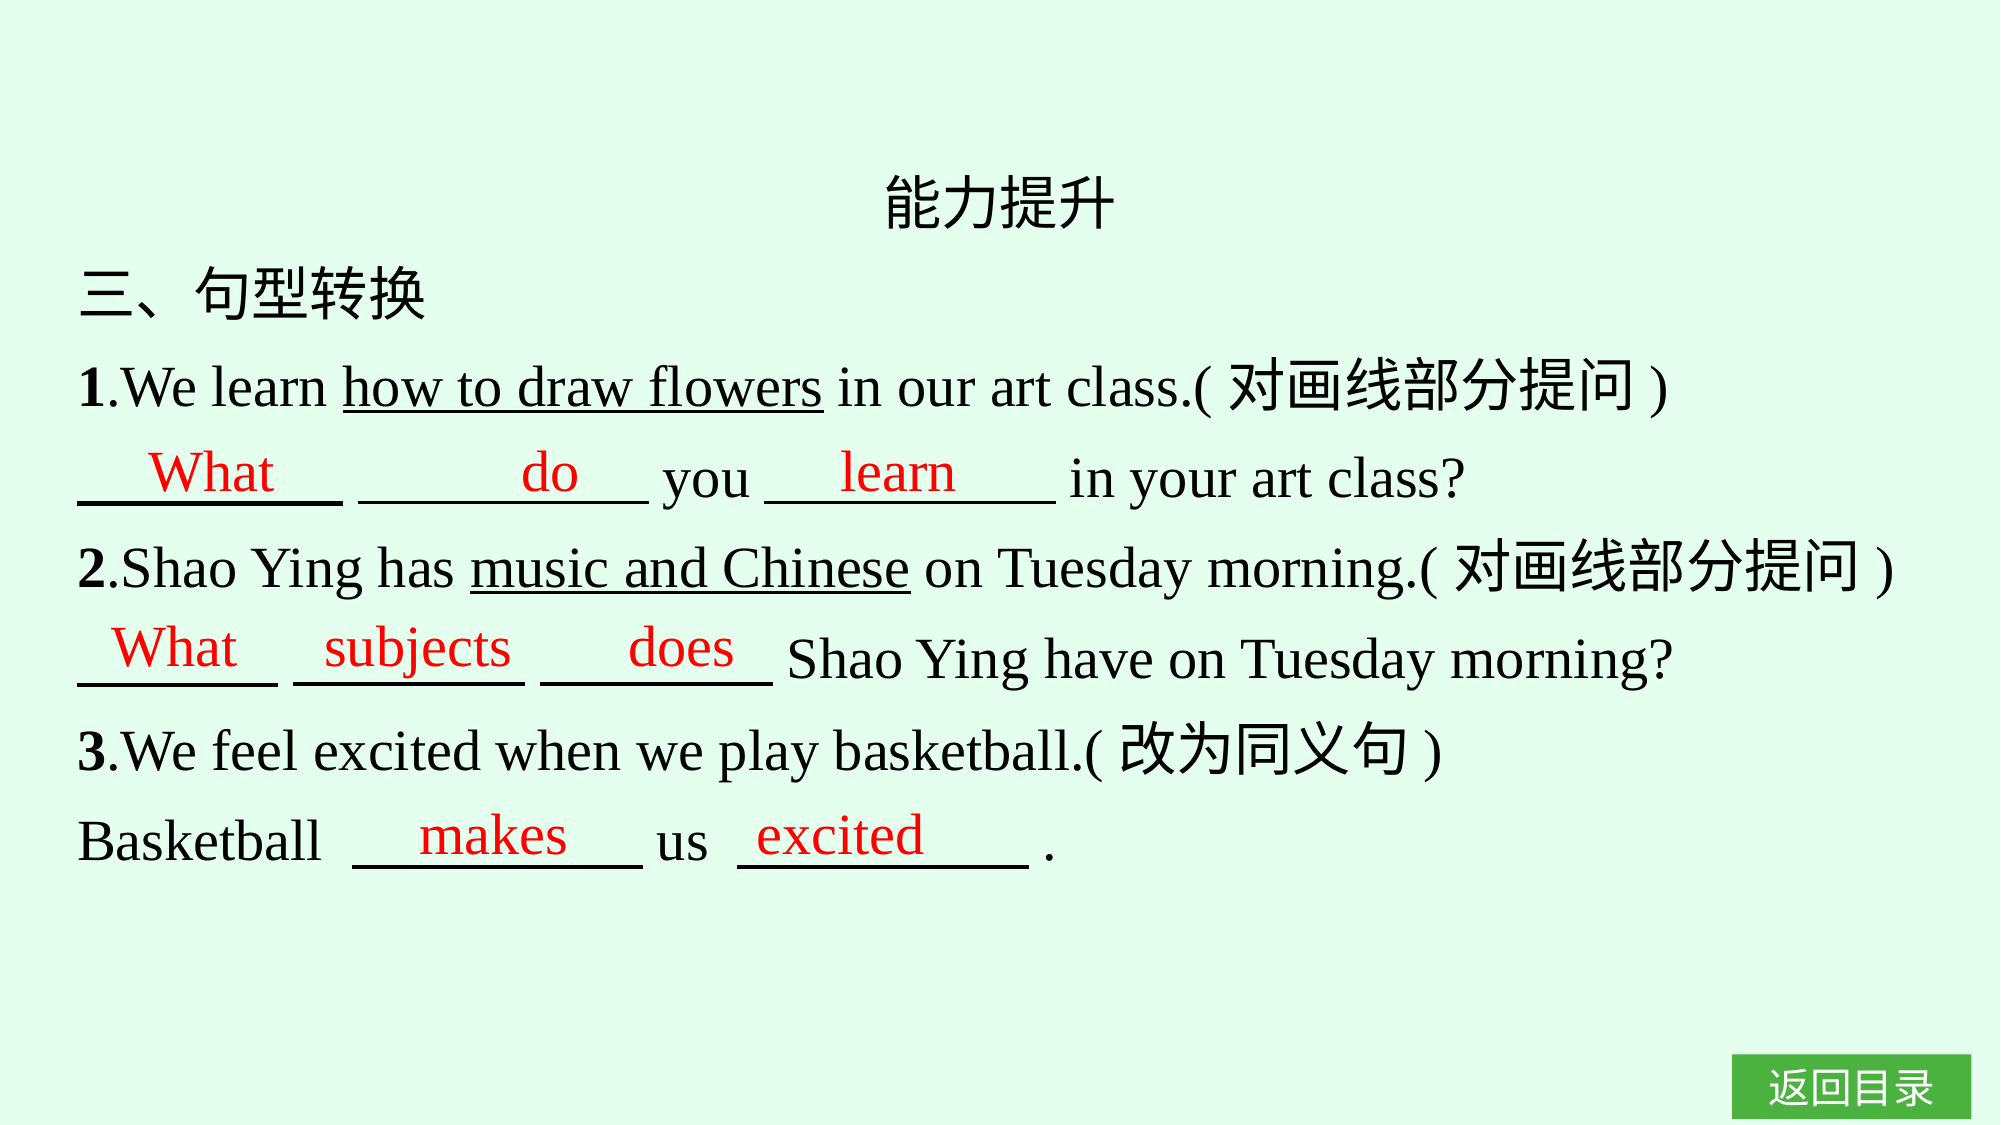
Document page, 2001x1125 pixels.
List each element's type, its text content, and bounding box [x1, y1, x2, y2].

text_box What do learn [133, 412, 973, 511]
text_box makes excited [404, 775, 940, 874]
text_box 能力提升 三、句型转换 1.We learn how to draw flowers in our art class.(对画线部分提问) you in your art class? 2.Shao Ying has music and Chinese on Tuesday morning.(对画线部分提问) Shao Ying have on Tuesday morning? 3.We feel excited when we play basketball.(改为同义句) Basketball us . [62, 137, 1938, 880]
text_box What subjects does [96, 586, 751, 686]
